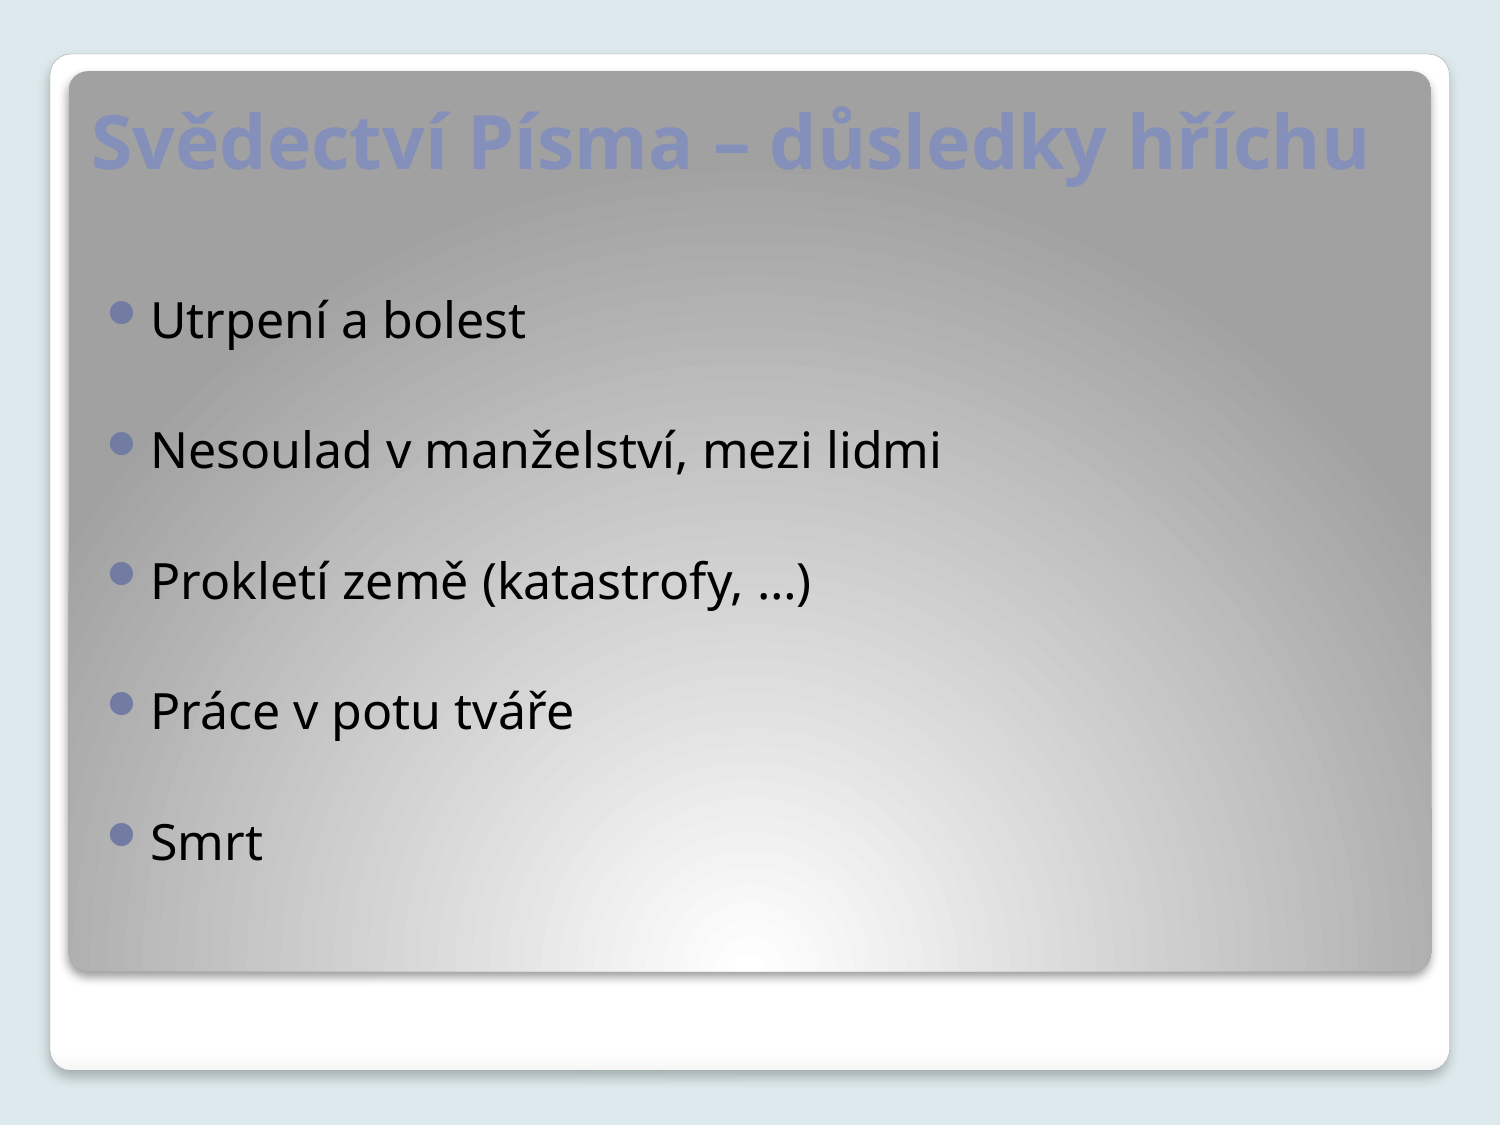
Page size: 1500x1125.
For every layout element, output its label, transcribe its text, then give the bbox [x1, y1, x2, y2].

title Svědectví Písma – důsledky hříchu [76, 66, 1420, 192]
list Utrpení a bolest Nesoulad v manželství, mezi lidmi Prokletí země (katastrofy, …) Práce v potu tváře Smrt [76, 208, 1420, 1025]
